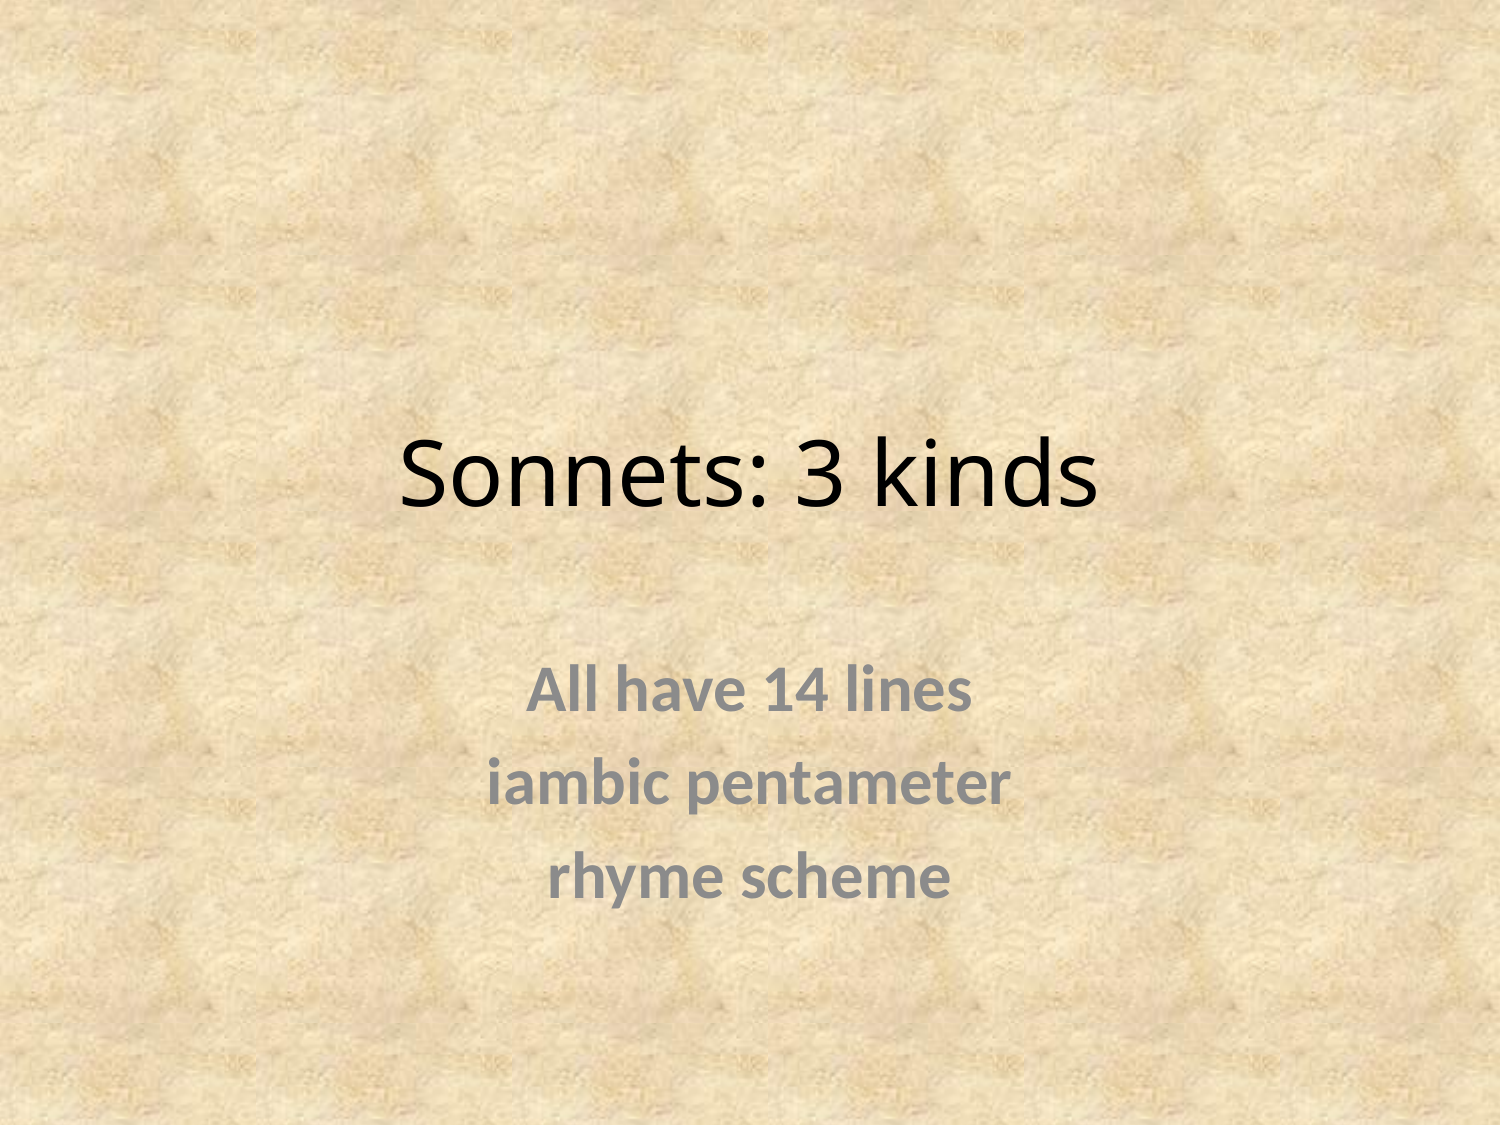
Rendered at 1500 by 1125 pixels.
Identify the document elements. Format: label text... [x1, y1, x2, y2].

subtitle All have 14 lines iambic pentameter rhyme scheme [225, 637, 1275, 925]
picture [0, 0, 1500, 1125]
title Sonnets: 3 kinds [112, 349, 1388, 591]
